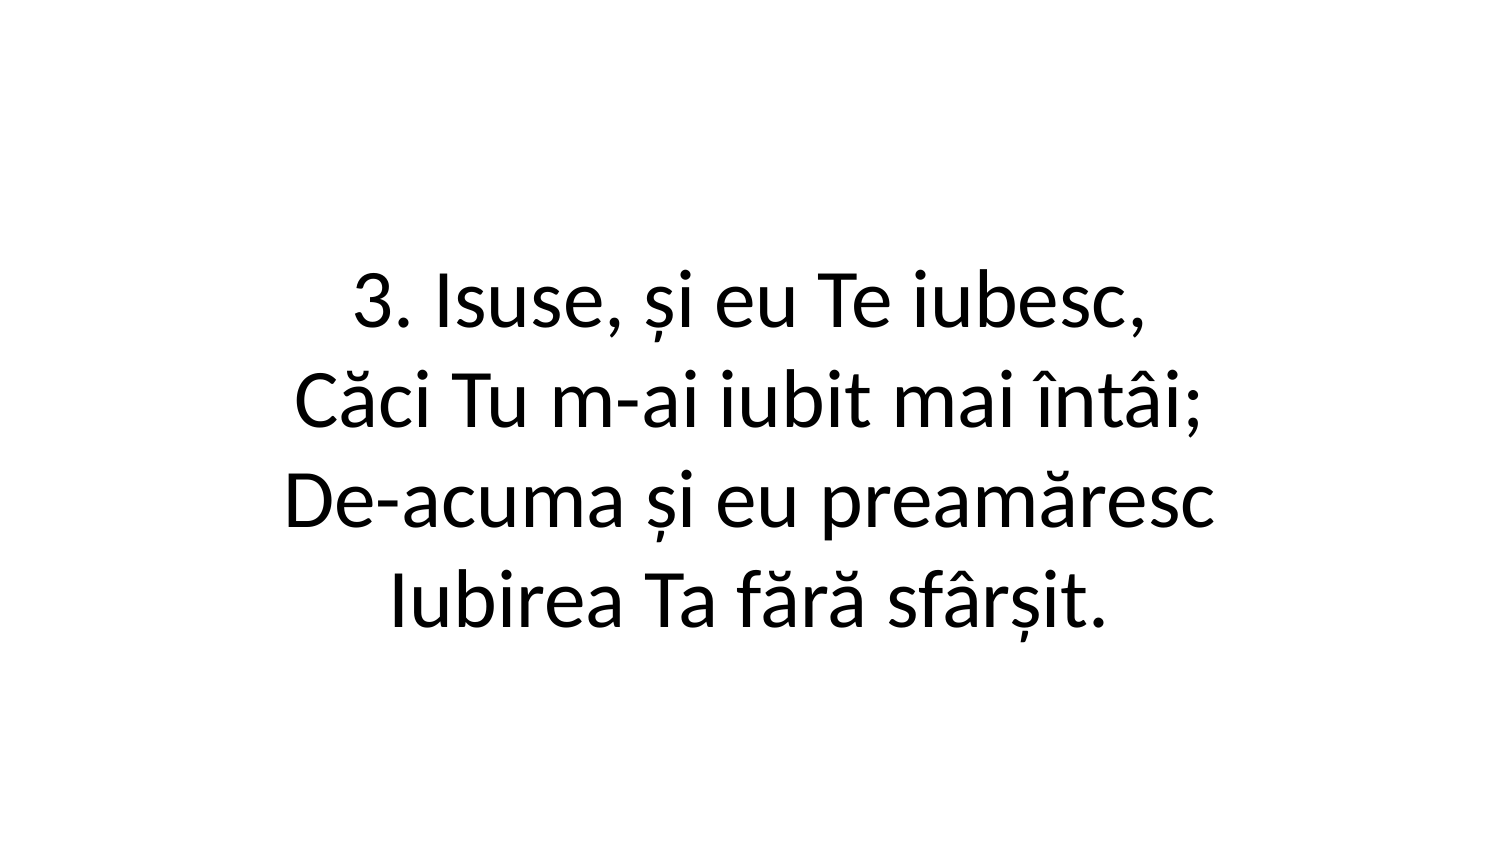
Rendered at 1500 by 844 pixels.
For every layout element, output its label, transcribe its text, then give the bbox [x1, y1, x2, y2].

text_box 3. Isuse, și eu Te iubesc, Căci Tu m-ai iubit mai întâi; De-acuma și eu preamăresc Iubirea Ta fără sfârșit. [268, 192, 1232, 652]
